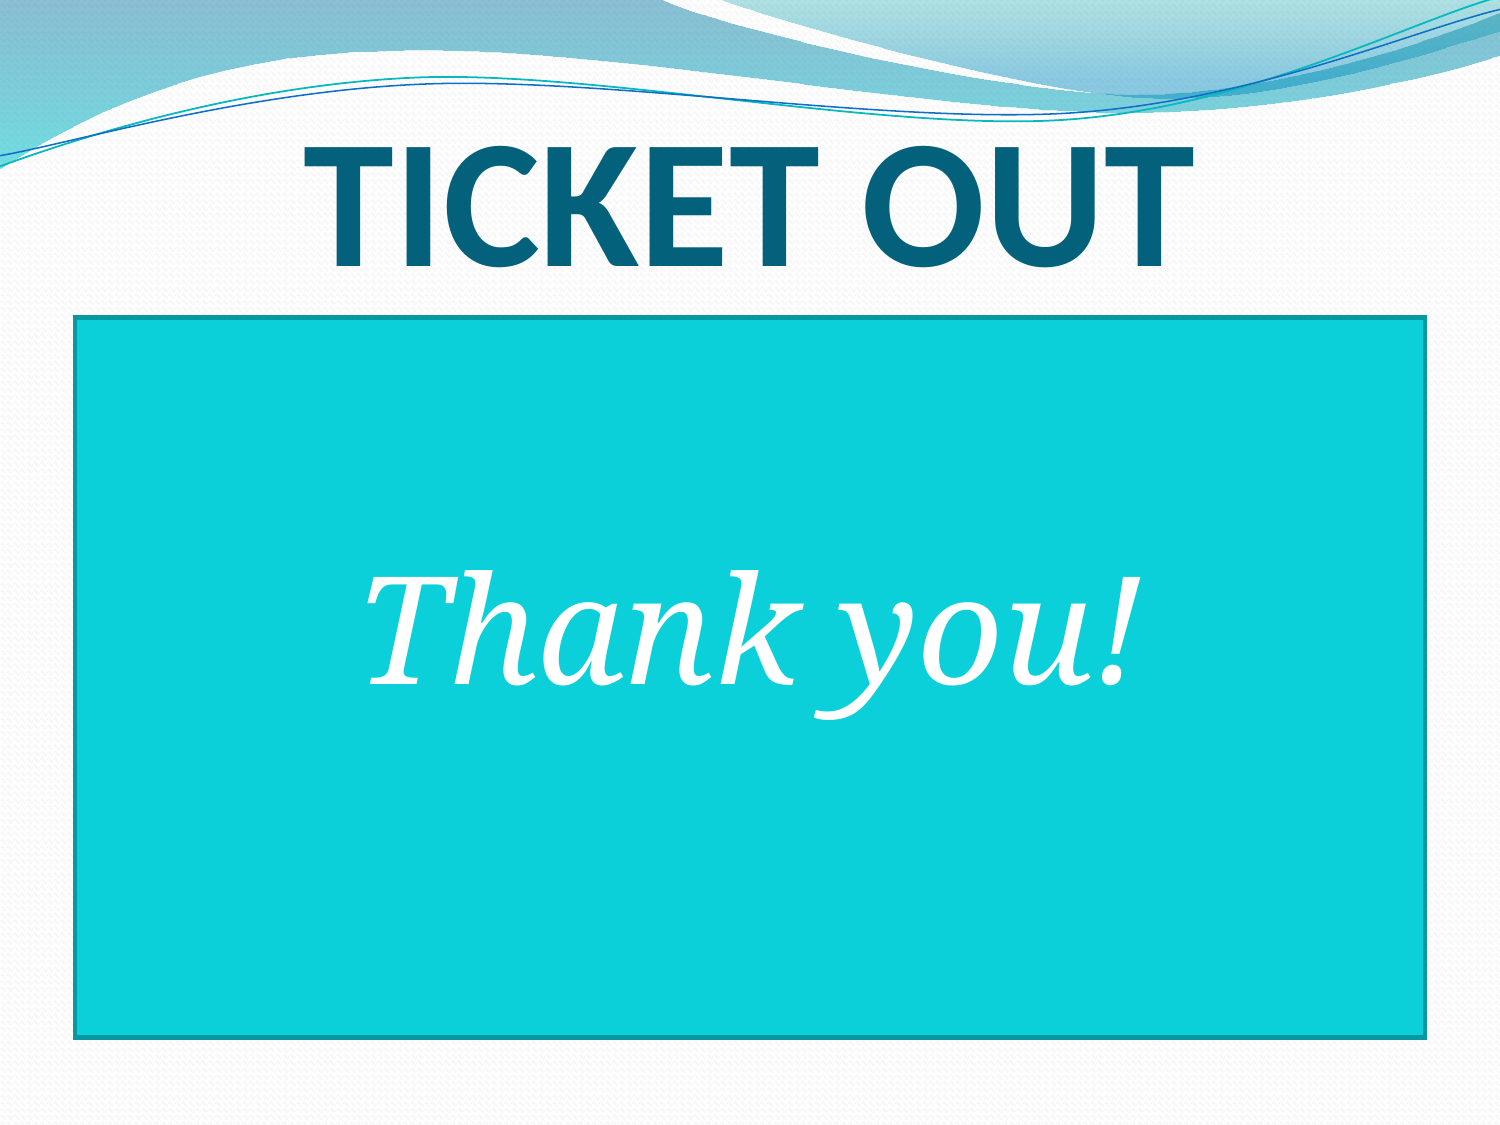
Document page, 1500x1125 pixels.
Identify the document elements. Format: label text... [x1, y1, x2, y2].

list Thank you! [73, 315, 1427, 1040]
title TICKET OUT [74, 115, 1426, 304]
